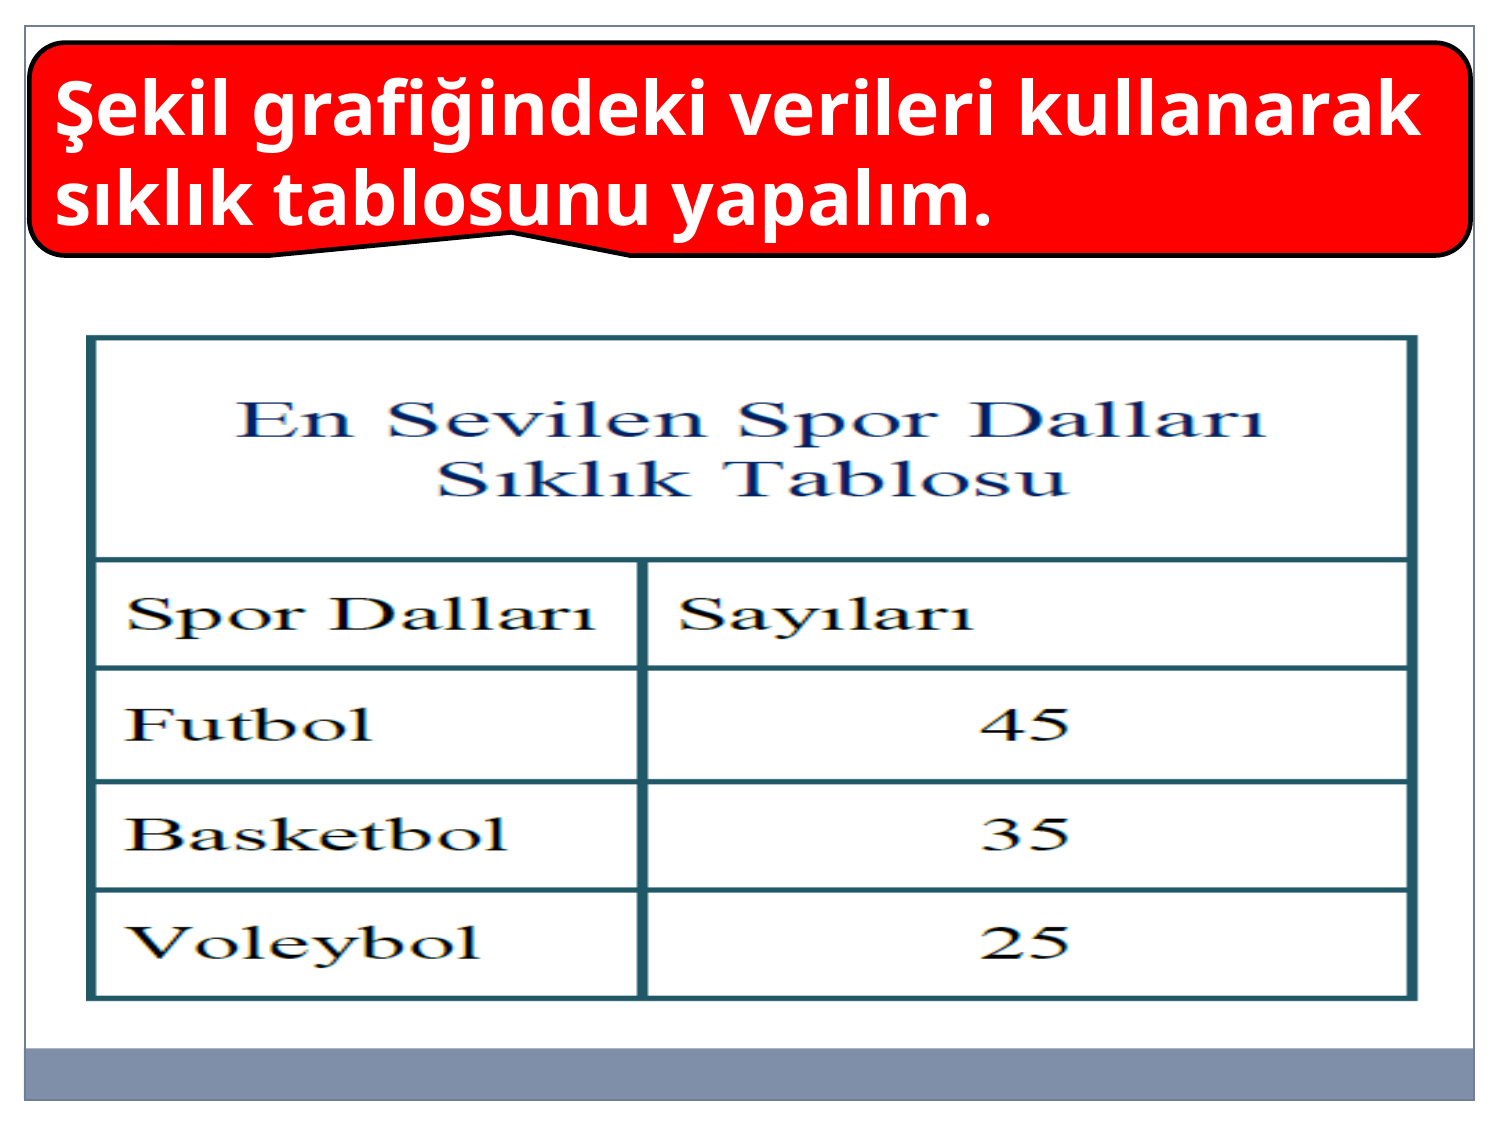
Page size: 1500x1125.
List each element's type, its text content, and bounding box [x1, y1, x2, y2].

text_box Şekil grafiğindeki verileri kullanarak sıklık tablosunu yapalım. [29, 42, 1471, 256]
picture [86, 326, 1471, 1022]
